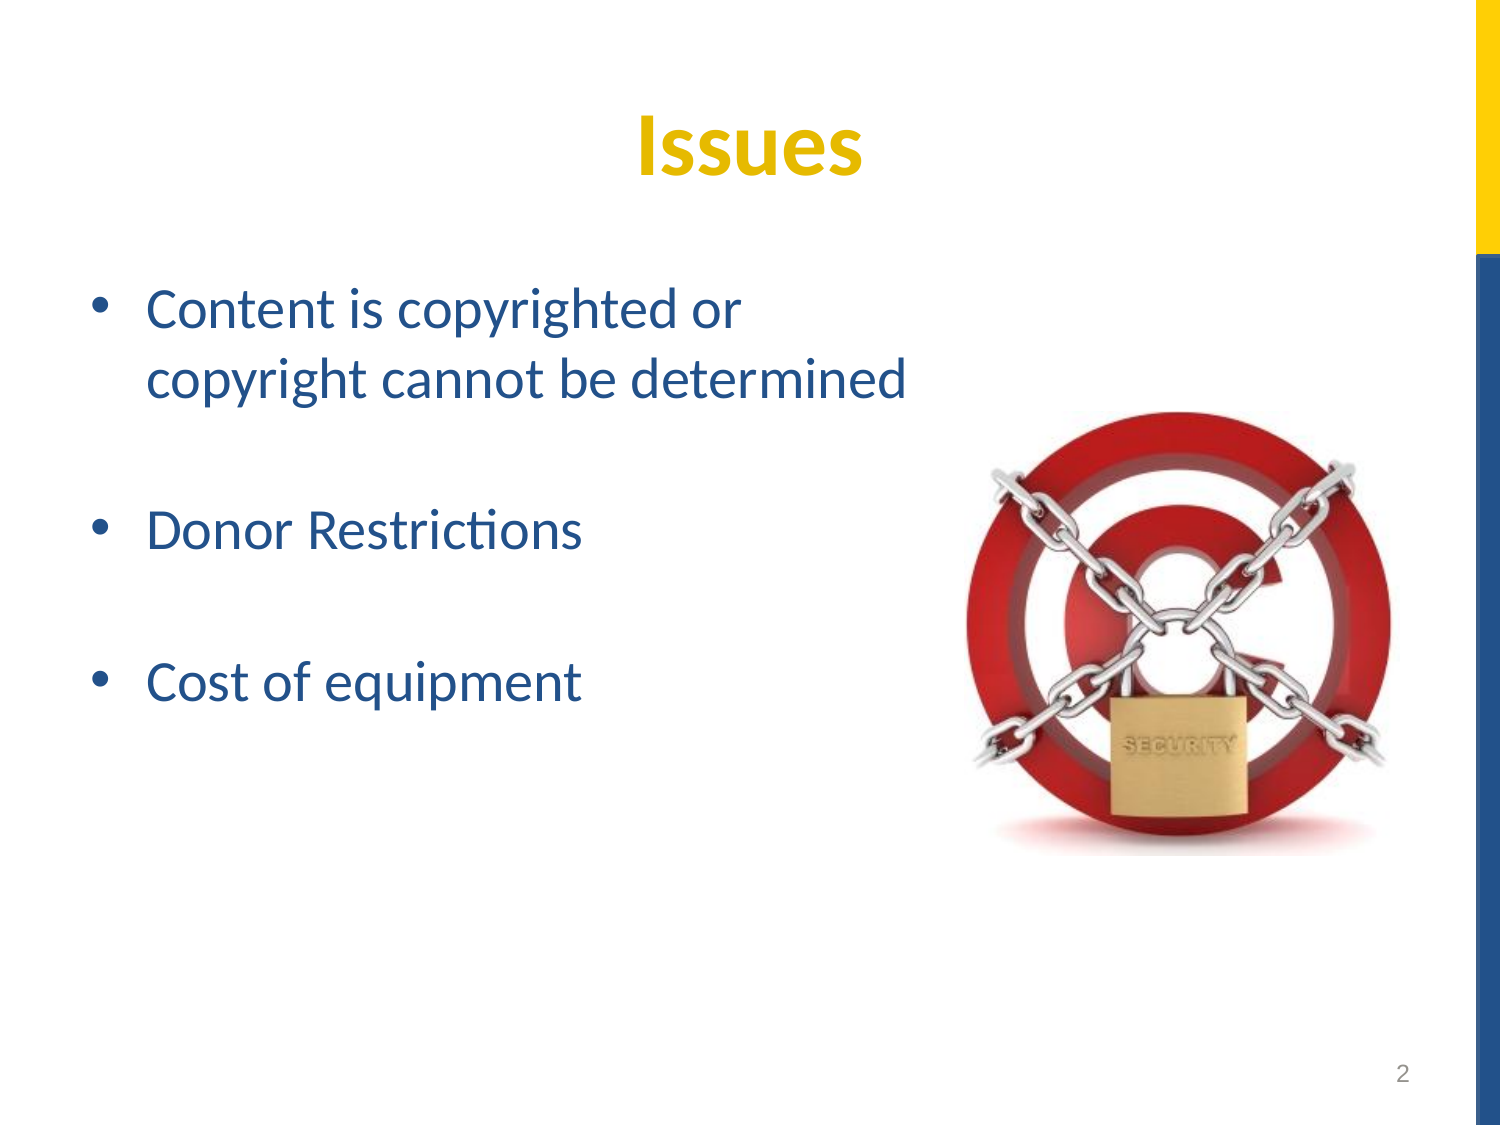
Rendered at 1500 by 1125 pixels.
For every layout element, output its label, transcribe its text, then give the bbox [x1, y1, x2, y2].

list Content is copyrighted or copyright cannot be determined Donor Restrictions Cost of equipment [75, 262, 950, 1005]
slide_number 2 [1074, 1042, 1425, 1103]
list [963, 411, 1401, 856]
title Issues [75, 45, 1425, 233]
